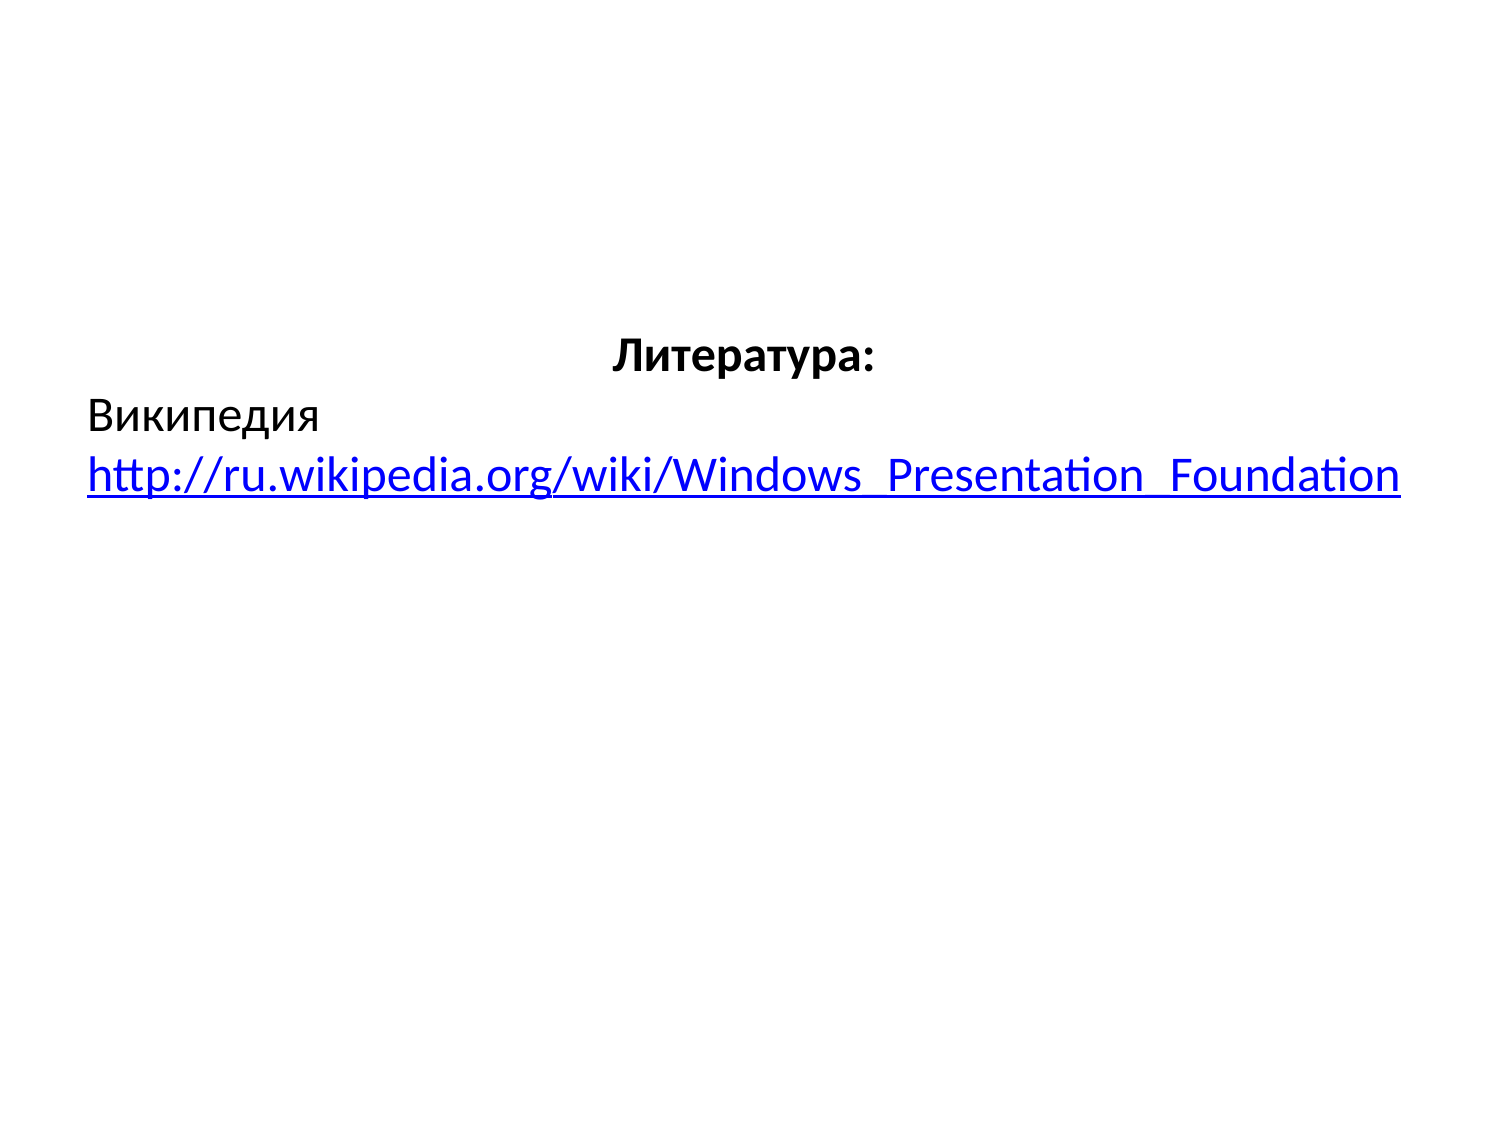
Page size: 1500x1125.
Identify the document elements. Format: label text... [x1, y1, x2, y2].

text_box Литература: Википедия http://ru.wikipedia.org/wiki/Windows_Presentation_Foundation [72, 314, 1416, 510]
